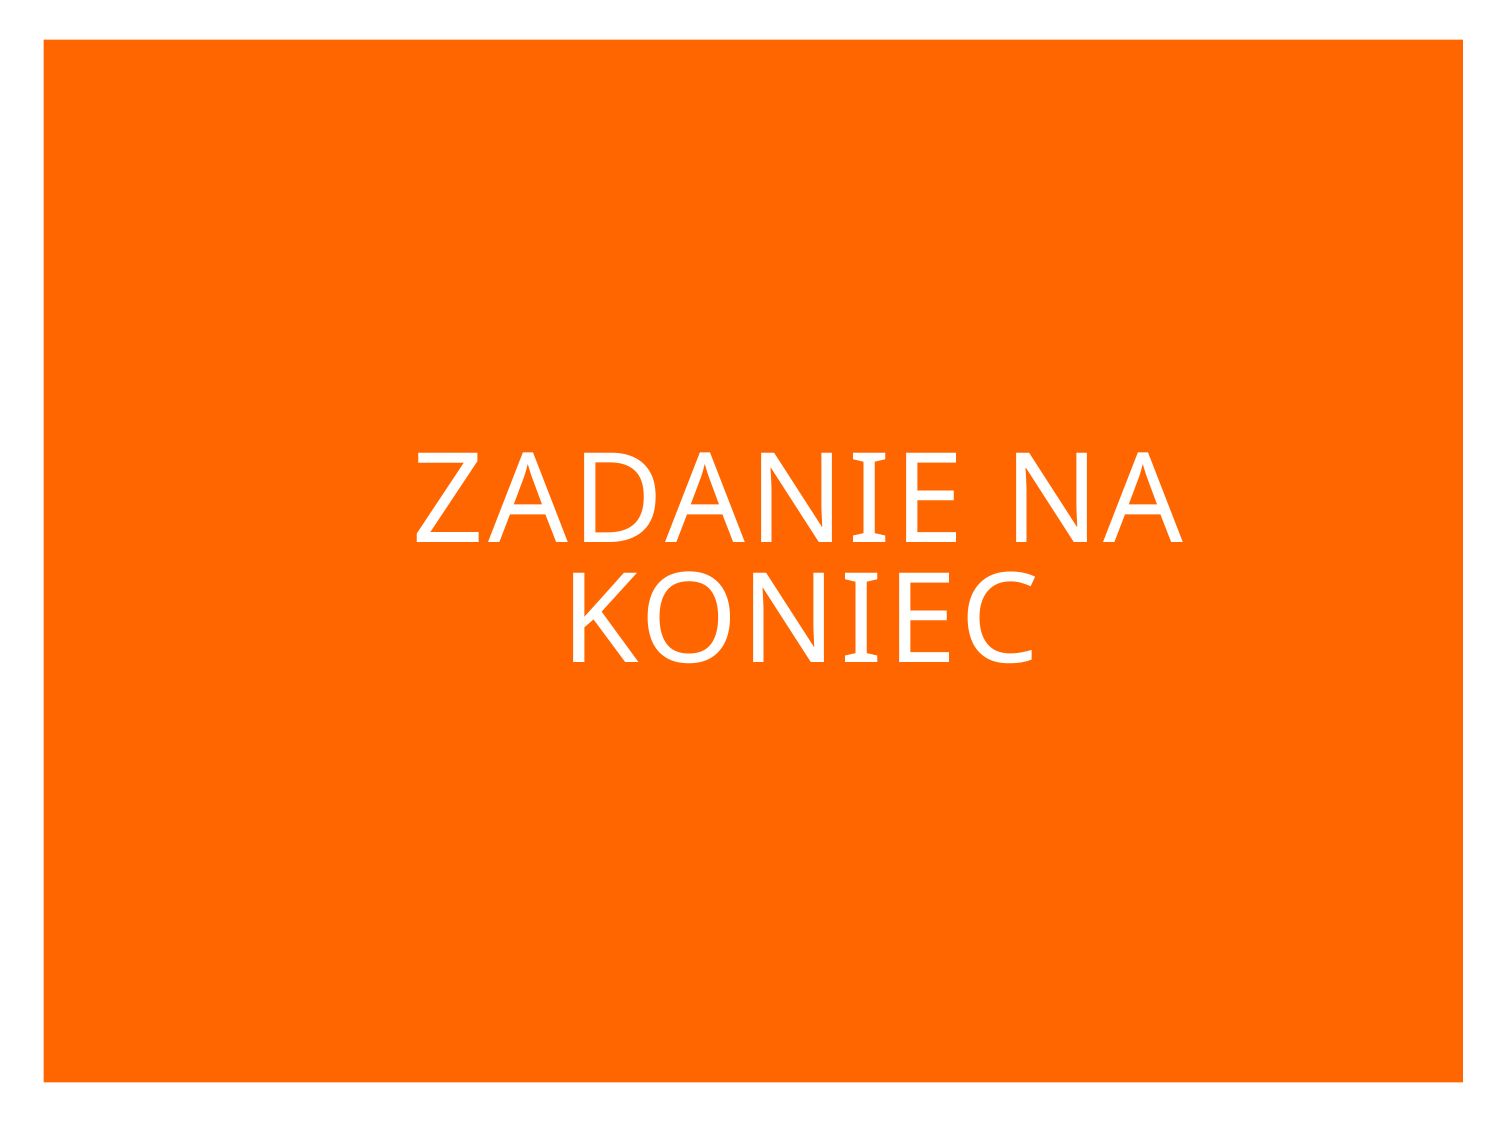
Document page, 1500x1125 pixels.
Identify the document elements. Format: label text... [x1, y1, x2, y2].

title Zadanie na koniec [256, 268, 1346, 695]
